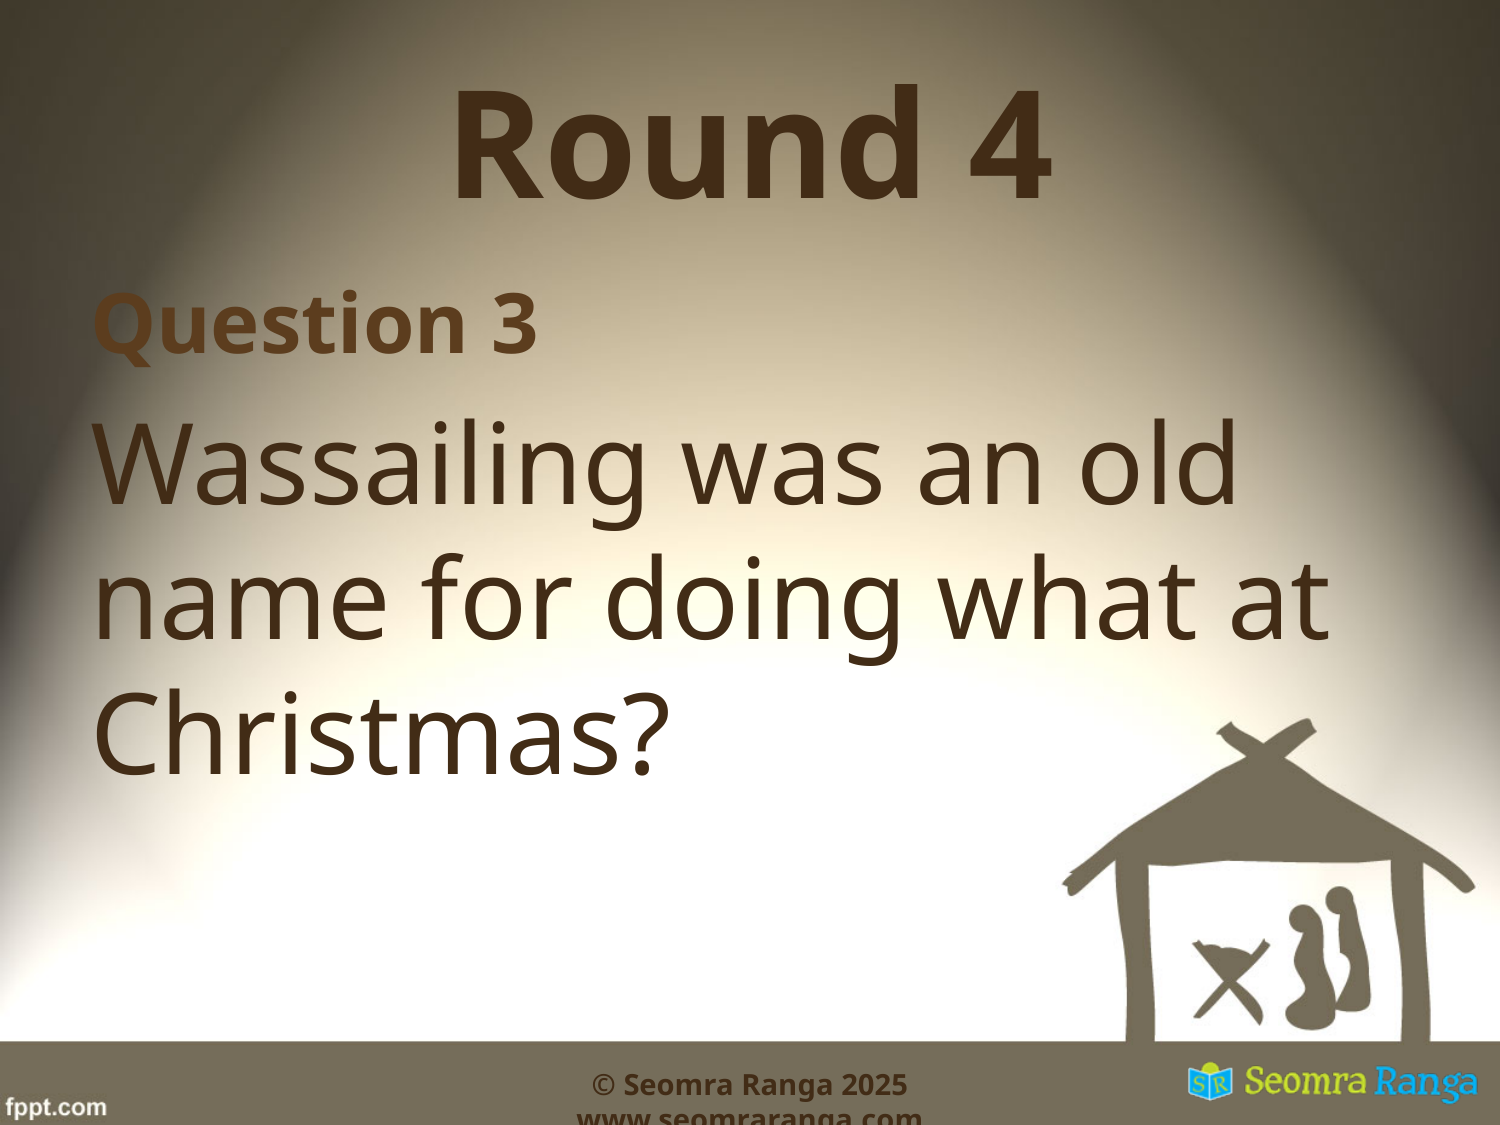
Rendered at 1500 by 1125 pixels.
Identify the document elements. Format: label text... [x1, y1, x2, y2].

title Round 4 [75, 45, 1425, 233]
picture [0, 0, 1500, 1125]
list Question 3 Wassailing was an old name for doing what at Christmas? [75, 262, 1425, 1005]
text_box © Seomra Ranga 2025 www.seomraranga.com [401, 1058, 1099, 1125]
